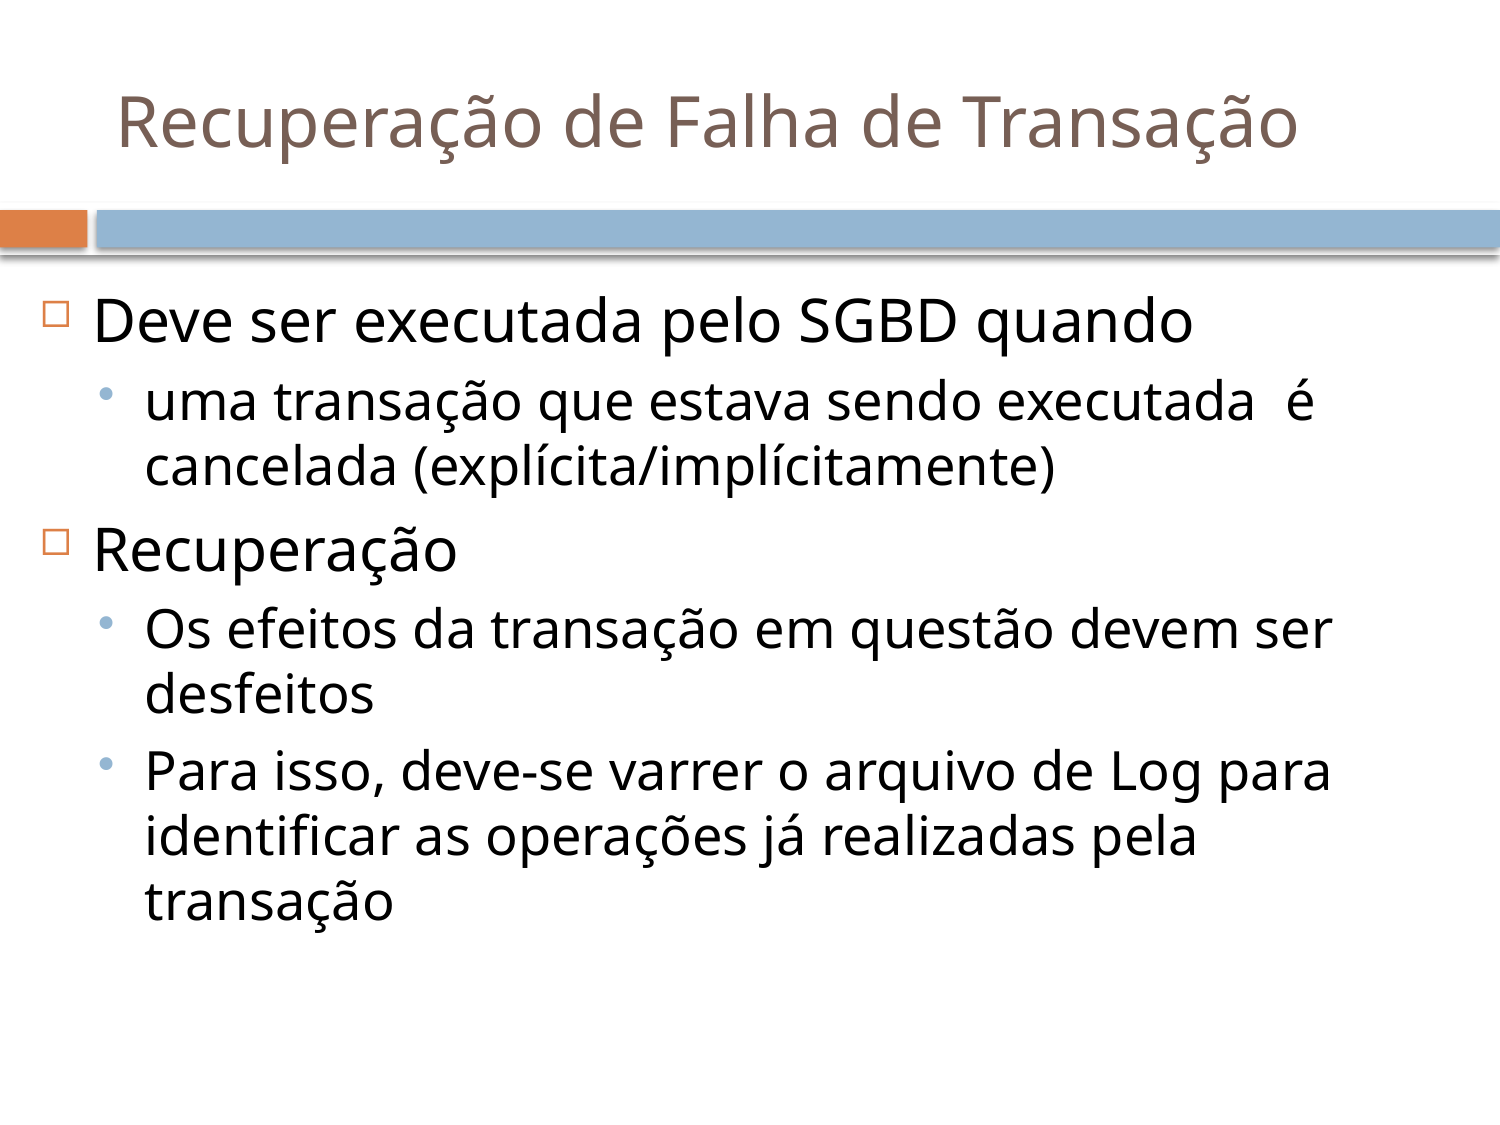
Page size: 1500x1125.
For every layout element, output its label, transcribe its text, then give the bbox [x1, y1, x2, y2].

title Recuperação de Falha de Transação [100, 37, 1438, 200]
list Deve ser executada pelo SGBD quando uma transação que estava sendo executada é cancelada (explícita/implícitamente) Recuperação Os efeitos da transação em questão devem ser desfeitos Para isso, deve-se varrer o arquivo de Log para identificar as operações já realizadas pela transação [24, 275, 1463, 1088]
